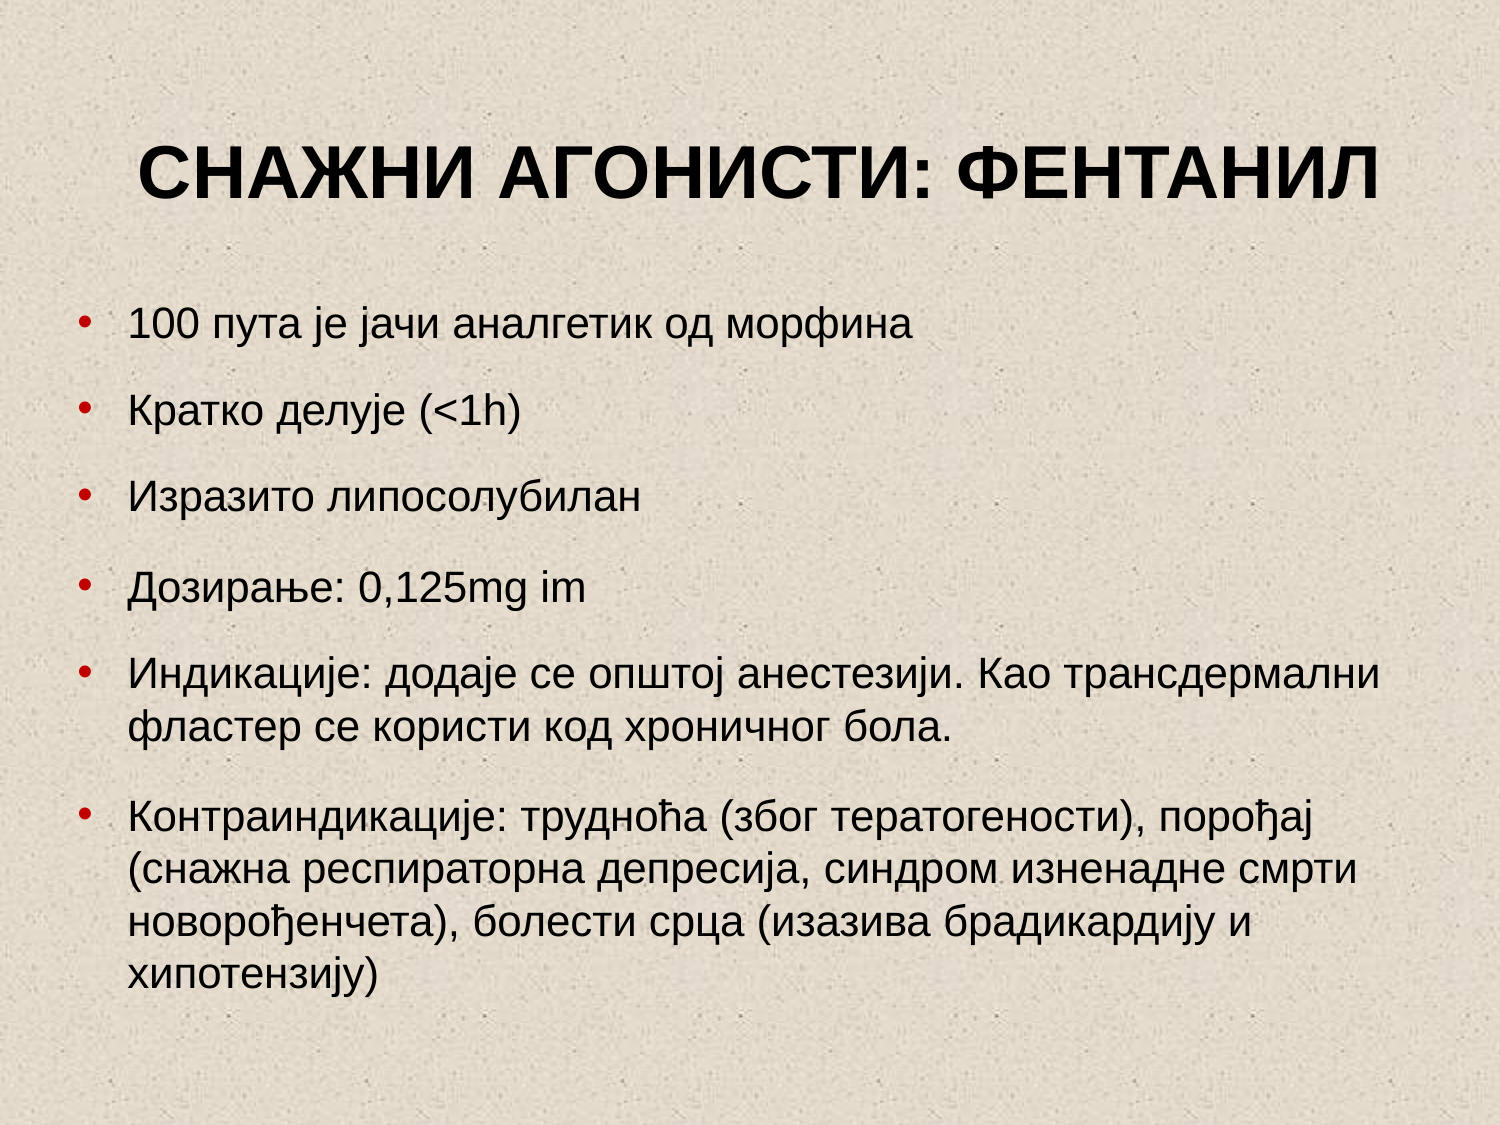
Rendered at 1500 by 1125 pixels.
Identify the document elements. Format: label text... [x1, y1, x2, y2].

title СНАЖНИ АГОНИСТИ: ФЕНТАНИЛ [75, 75, 1425, 263]
picture [0, 0, 1500, 1125]
list 100 пута је јачи аналгетик од морфина Кратко делује (<1h) Изразито липосолубилан Дозирање: 0,125mg im Индикације: додаје се општој анестезији. Као трансдермални фластер се користи код хроничног бола. Контраиндикације: трудноћа (због тератогености), порођај (снажна респираторна депресија, синдром изненадне смрти новорођенчета), болести срца (изазива брадикардију и хипотензију) [62, 287, 1500, 1125]
